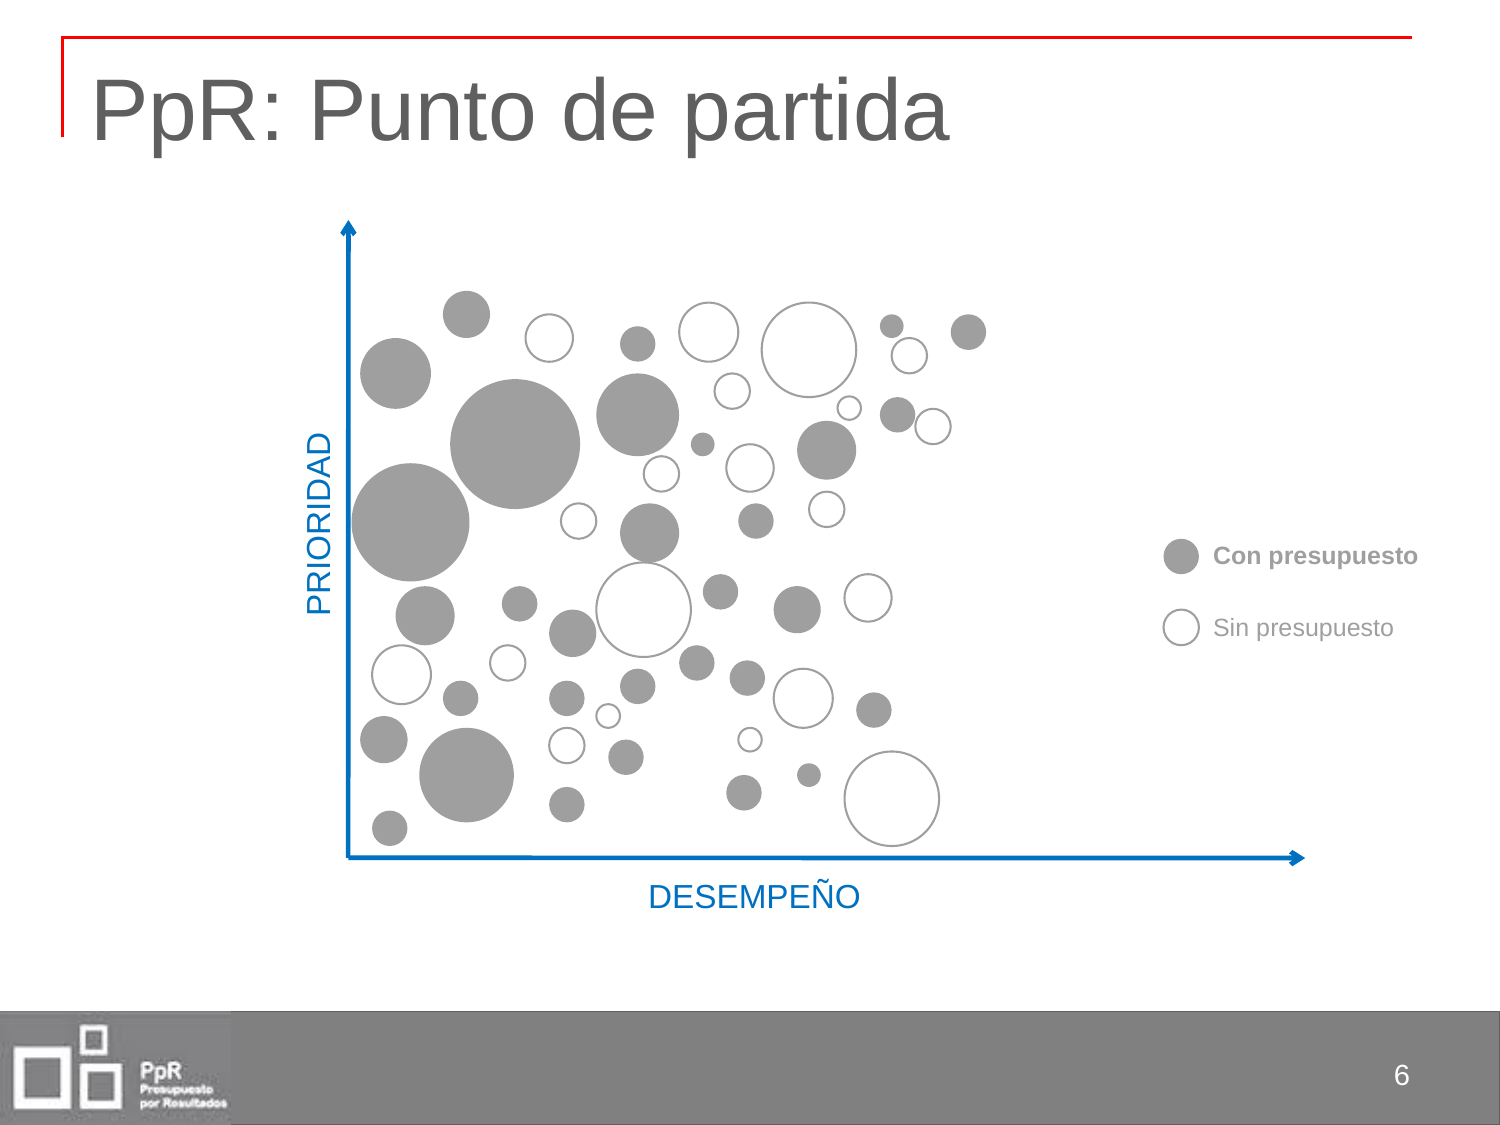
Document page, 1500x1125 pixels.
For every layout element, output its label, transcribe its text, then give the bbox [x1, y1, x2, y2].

text_box [677, 300, 741, 364]
text_box [877, 395, 918, 435]
text_box [641, 454, 682, 494]
text_box [727, 658, 768, 698]
slide_number 6 [1074, 1023, 1426, 1100]
text_box [724, 772, 764, 813]
text_box [355, 549, 466, 584]
text_box [369, 808, 410, 849]
text_box DESEMPEÑO [633, 868, 894, 923]
text_box [606, 737, 646, 778]
text_box PRIORIDAD [289, 549, 344, 632]
text_box [1161, 607, 1198, 648]
text_box [523, 312, 576, 364]
text_box [913, 406, 953, 447]
text_box [448, 377, 583, 512]
text_box [417, 725, 516, 825]
picture [0, 1011, 231, 1125]
text_box [771, 666, 835, 730]
text_box [594, 560, 693, 660]
text_box [854, 690, 894, 730]
text_box [617, 324, 658, 364]
text_box [499, 584, 540, 624]
text_box Con presupuesto [1198, 532, 1435, 578]
text_box [889, 335, 930, 376]
text_box [617, 666, 658, 707]
text_box [842, 749, 942, 849]
text_box [440, 288, 493, 341]
text_box [771, 584, 823, 636]
text_box [487, 643, 528, 683]
text_box [393, 584, 457, 648]
text_box [547, 678, 587, 719]
text_box [712, 371, 753, 411]
text_box [806, 489, 847, 530]
text_box [795, 418, 859, 482]
text_box [736, 725, 764, 754]
text_box [617, 501, 682, 563]
text_box [594, 702, 623, 730]
text_box PRIORIDAD [289, 397, 344, 537]
text_box Sin presupuesto [1198, 604, 1435, 650]
text_box [358, 335, 434, 411]
text_box [370, 643, 434, 707]
text_box [440, 678, 481, 719]
text_box [736, 501, 776, 541]
text_box [594, 371, 682, 459]
text_box [795, 761, 823, 790]
text_box [842, 572, 894, 624]
text_box [677, 643, 717, 683]
text_box [688, 430, 717, 459]
text_box [724, 442, 776, 494]
text_box [700, 572, 741, 612]
text_box [1161, 536, 1198, 577]
text_box [358, 714, 410, 766]
text_box [948, 312, 989, 353]
text_box [759, 300, 859, 400]
text_box [547, 784, 587, 825]
text_box [558, 501, 599, 537]
text_box [547, 607, 599, 660]
text_box [835, 394, 864, 422]
text_box [547, 725, 587, 766]
title PpR: Punto de partida [74, 45, 1426, 150]
text_box [877, 312, 906, 341]
text_box [349, 461, 472, 537]
